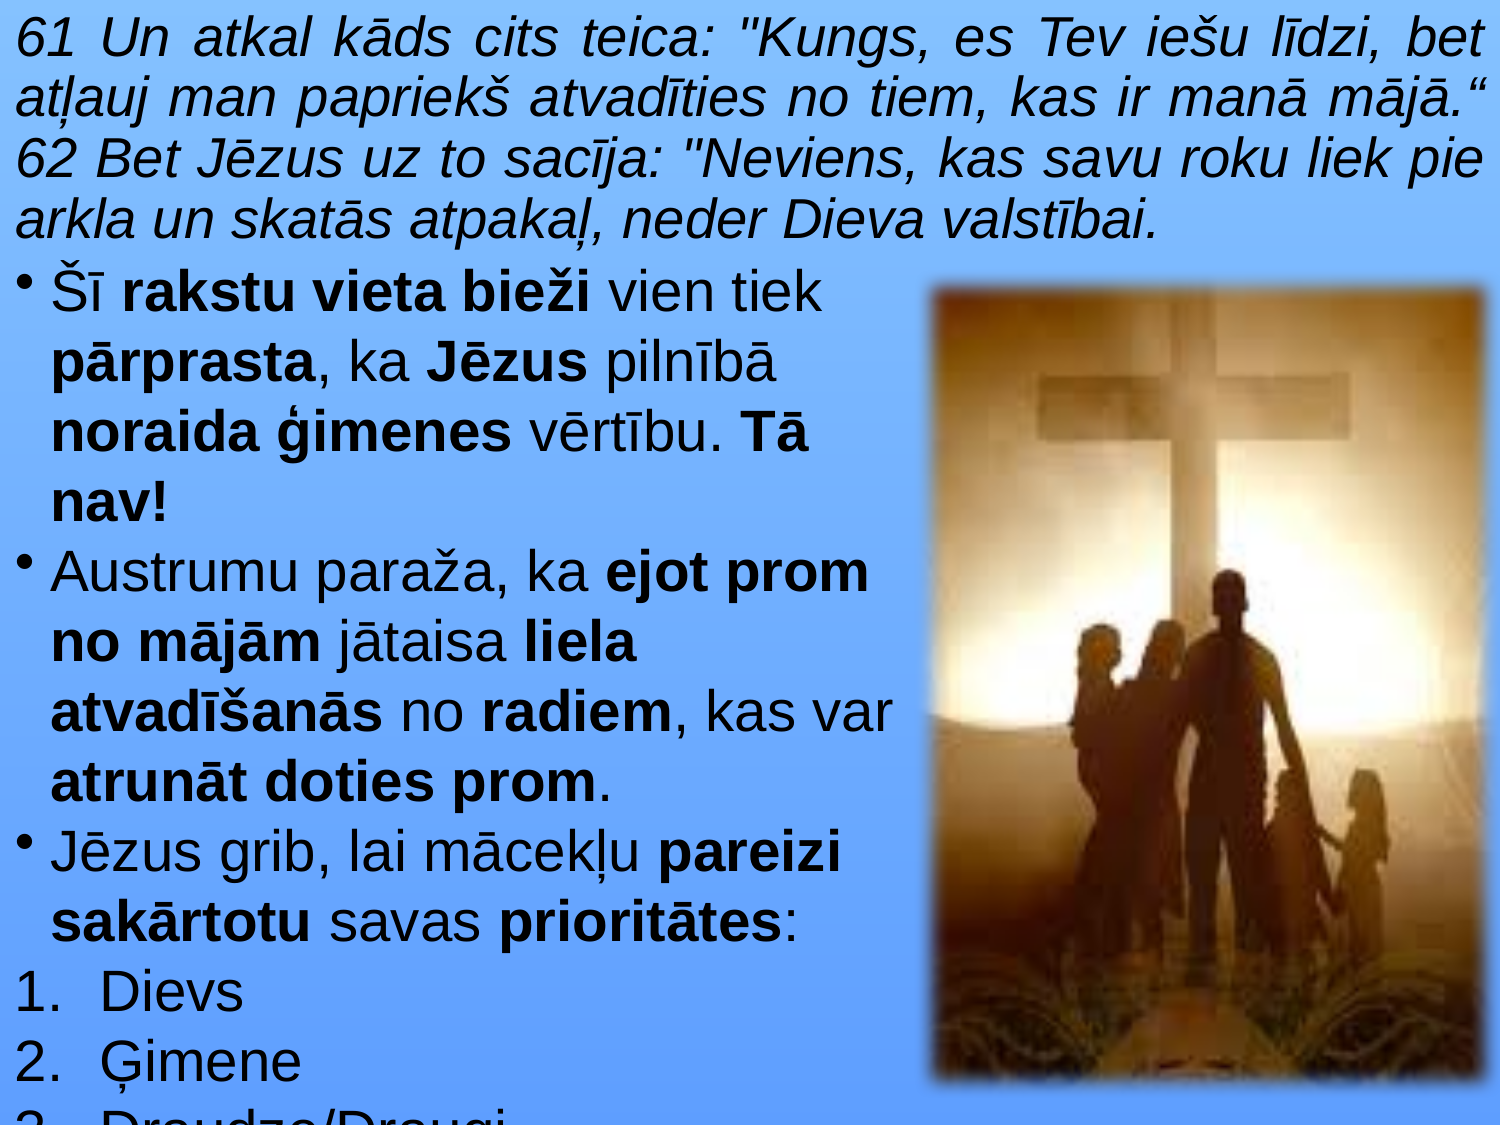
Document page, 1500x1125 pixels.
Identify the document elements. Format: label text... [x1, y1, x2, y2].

picture [913, 269, 1500, 1099]
list 61 Un atkal kāds cits teica: "Kungs, es Tev iešu līdzi, bet atļauj man papriekš atvadīties no tiem, kas ir manā mājā.“ 62 Bet Jēzus uz to sacīja: "Neviens, kas savu roku liek pie arkla un skatās atpakaļ, neder Dieva valstībai. [0, 0, 1500, 178]
text_box Šī rakstu vieta bieži vien tiek pārprasta, ka Jēzus pilnībā noraida ģimenes vērtību. Tā nav! Austrumu paraža, ka ejot prom no mājām jātaisa liela atvadīšanās no radiem, kas var atrunāt doties prom. Jēzus grib, lai mācekļu pareizi sakārtotu savas prioritātes: Dievs Ģimene Draudze/Draugi... [0, 246, 950, 1125]
